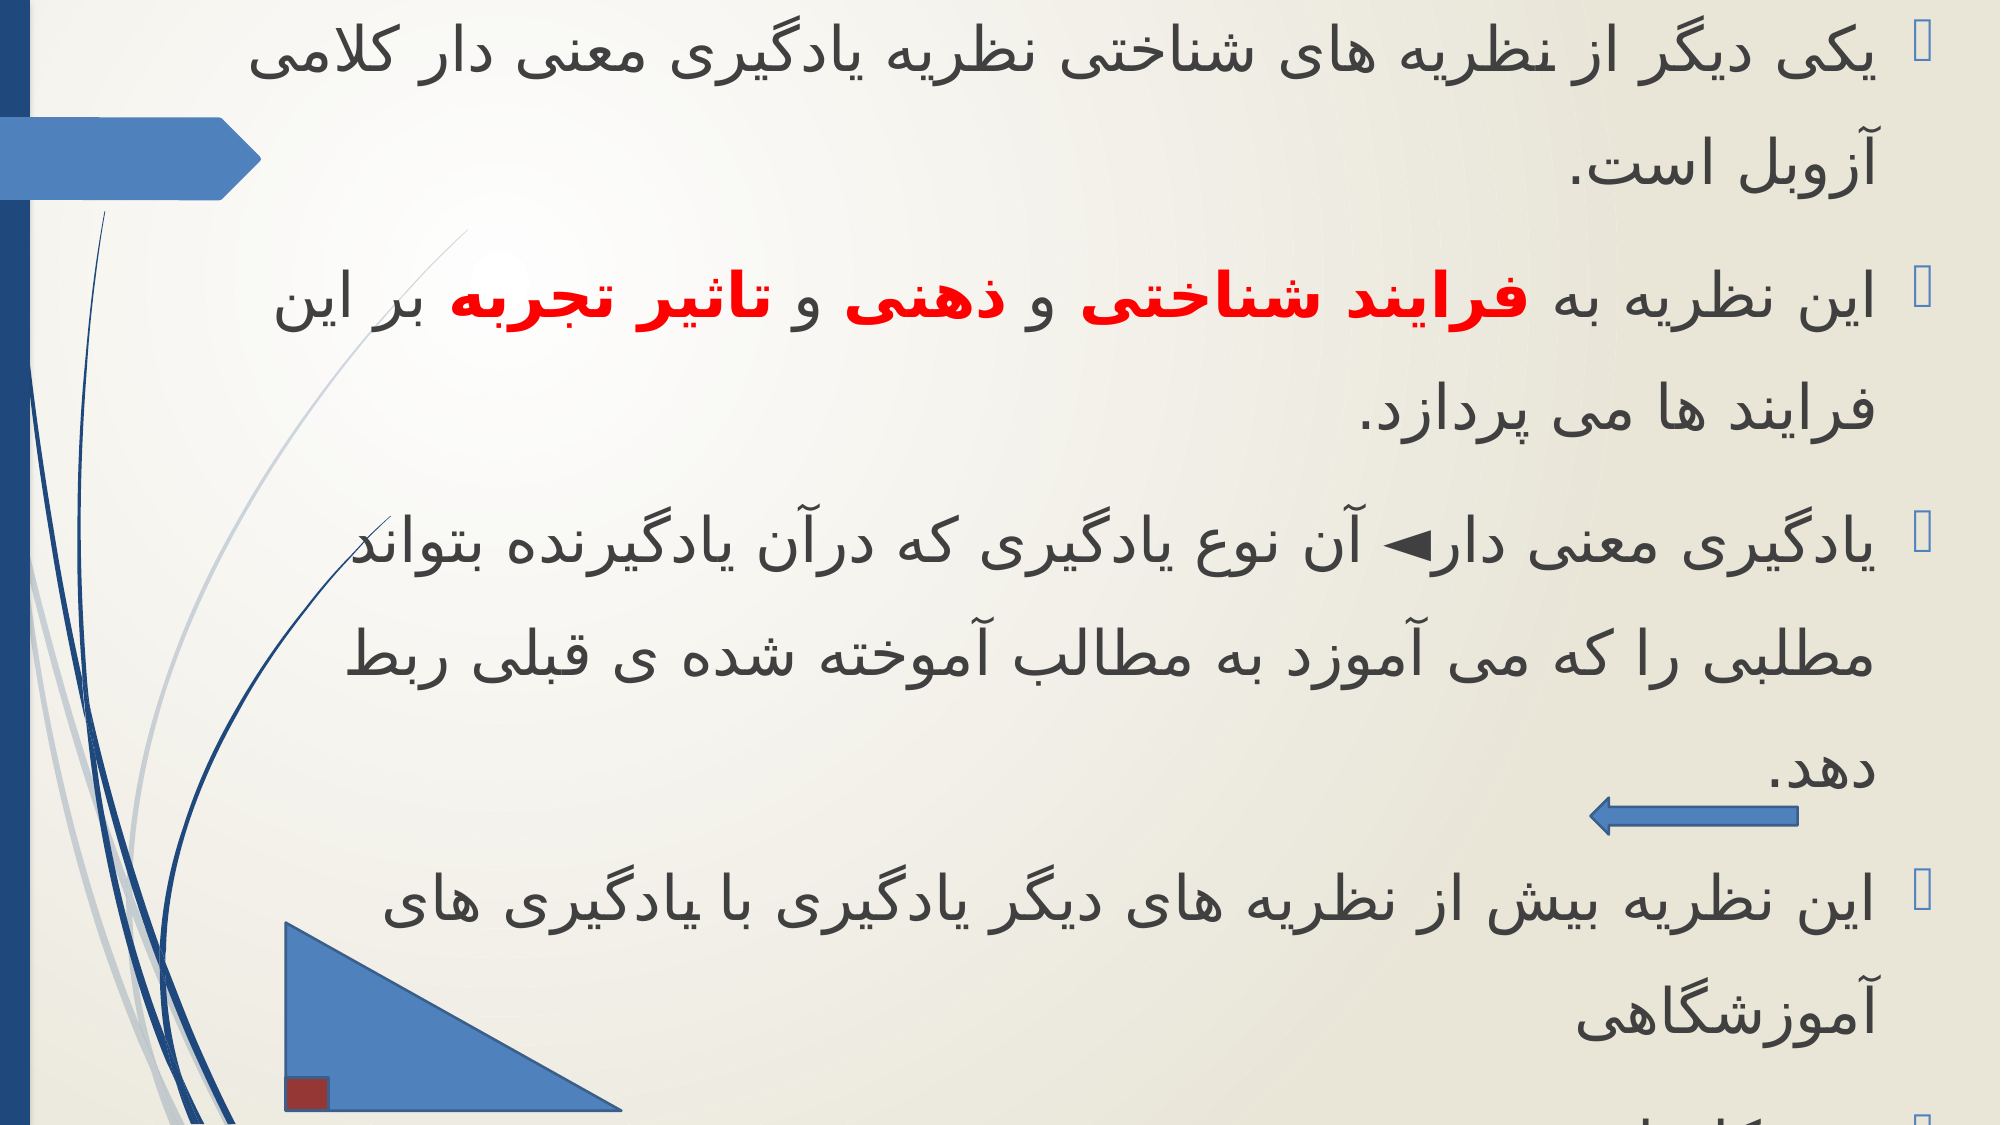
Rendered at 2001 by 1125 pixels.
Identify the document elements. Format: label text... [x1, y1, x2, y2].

text_box [284, 921, 623, 1113]
text_box [284, 1076, 330, 1112]
text_box [1589, 796, 1799, 836]
list یکی دیگر از نظریه های شناختی نظریه یادگیری معنی دار کلامی آزوبل است. این نظریه به فرایند شناختی و ذهنی و تاثیر تجربه بر این فرایند ها می پردازد. یادگیری معنی دار◄ آن نوع یادگیری که درآن یادگیرنده بتواند مطلبی را که می آموزد به مطالب آموخته شده ی قبلی ربط دهد. این نظریه بیش از نظریه های دیگر یادگیری با یادگیری های آموزشگاهی سروکاردارد. مثال یادگیری تعریف مثلث قایم الزاویه : (مثلثی که دو ضلع آن عمود بر هم باشد)نوعی یادگیری معنی دار است. [221, 0, 1950, 978]
